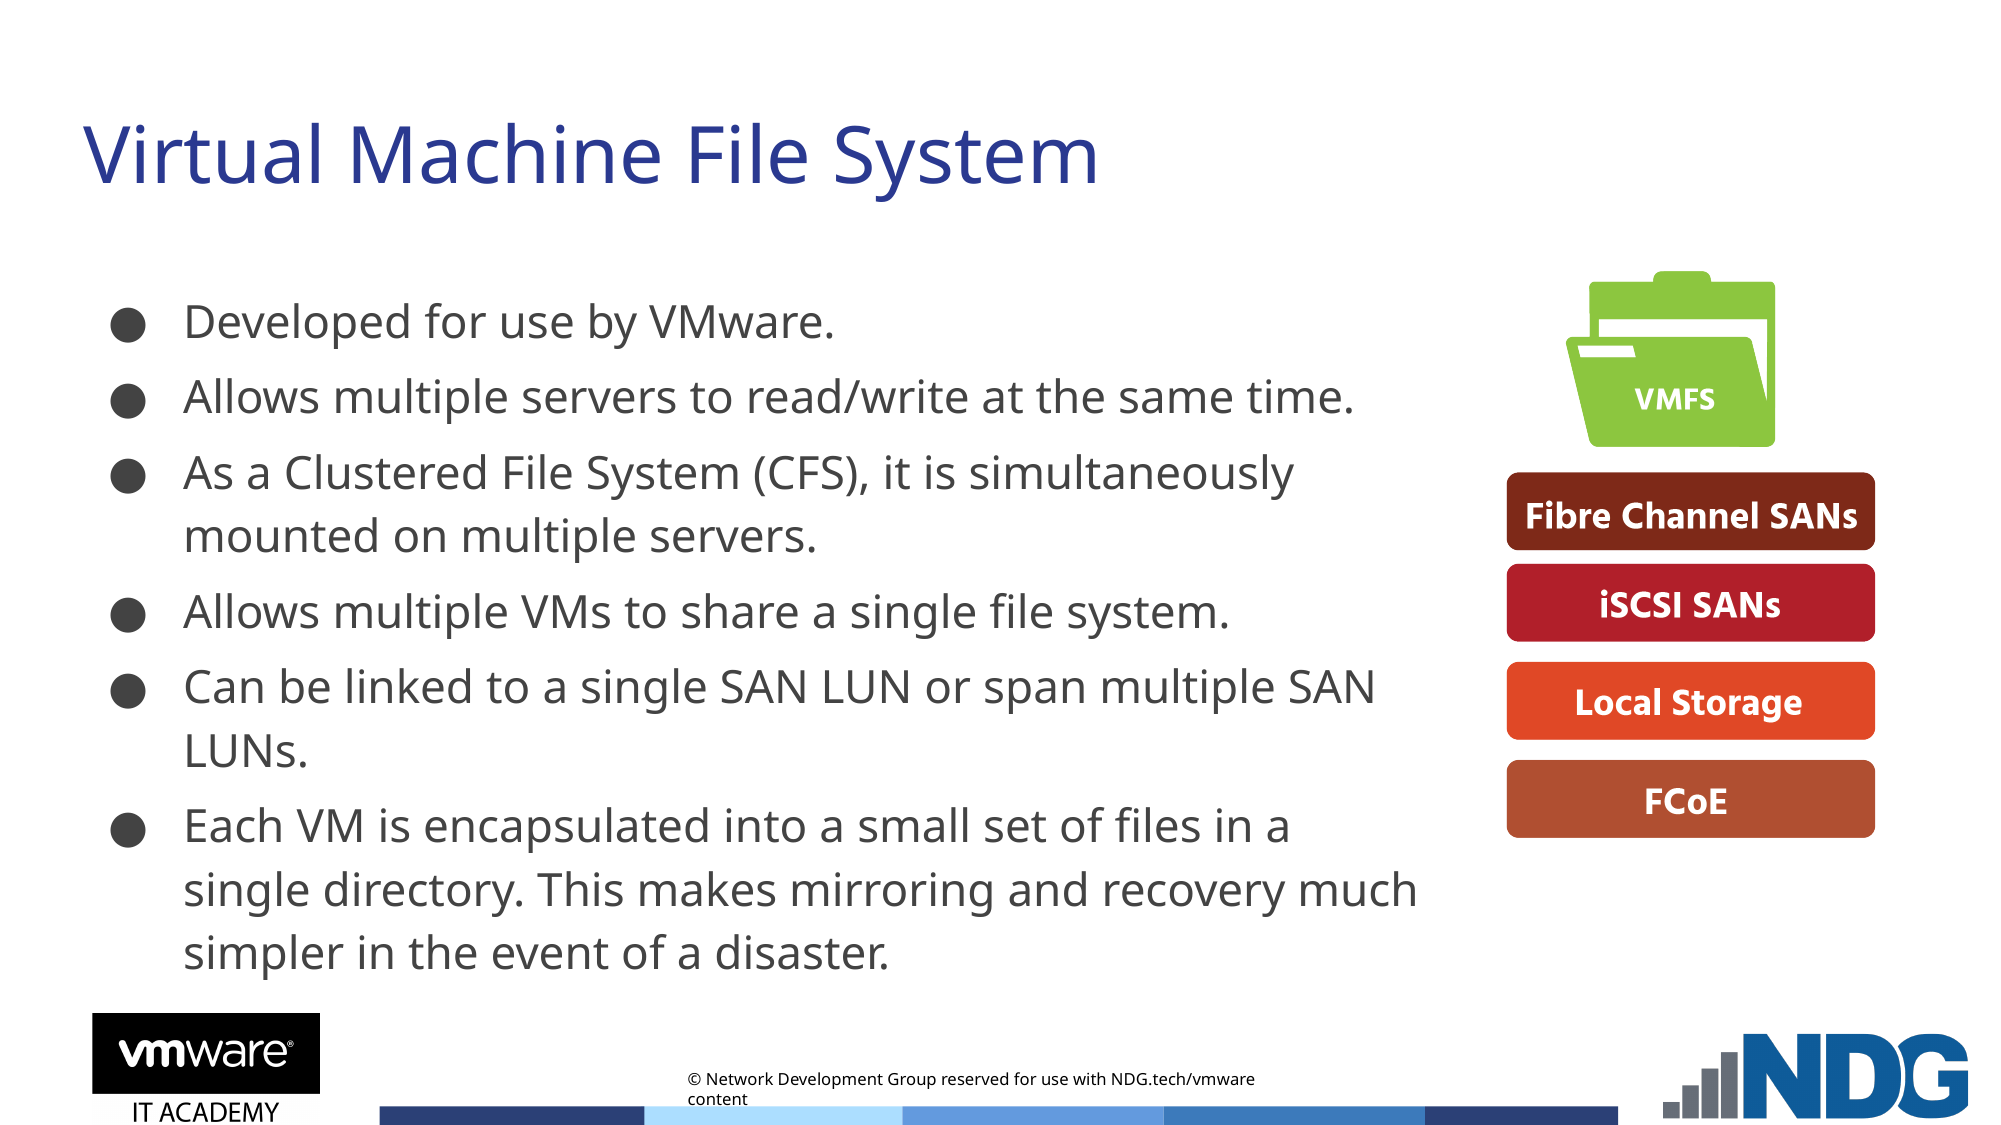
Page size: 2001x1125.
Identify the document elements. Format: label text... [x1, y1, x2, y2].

picture [92, 1013, 320, 1125]
list Developed for use by VMware. Allows multiple servers to read/write at the same time. As a Clustered File System (CFS), it is simultaneously mounted on multiple servers. Allows multiple VMs to share a single file system. Can be linked to a single SAN LUN or span multiple SAN LUNs. Each VM is encapsulated into a small set of files in a single directory. This makes mirroring and recovery much simpler in the event of a disaster. [68, 268, 1438, 1000]
picture [1382, 255, 1983, 857]
title Virtual Machine File System [68, 89, 1932, 223]
picture [1648, 1026, 1984, 1125]
